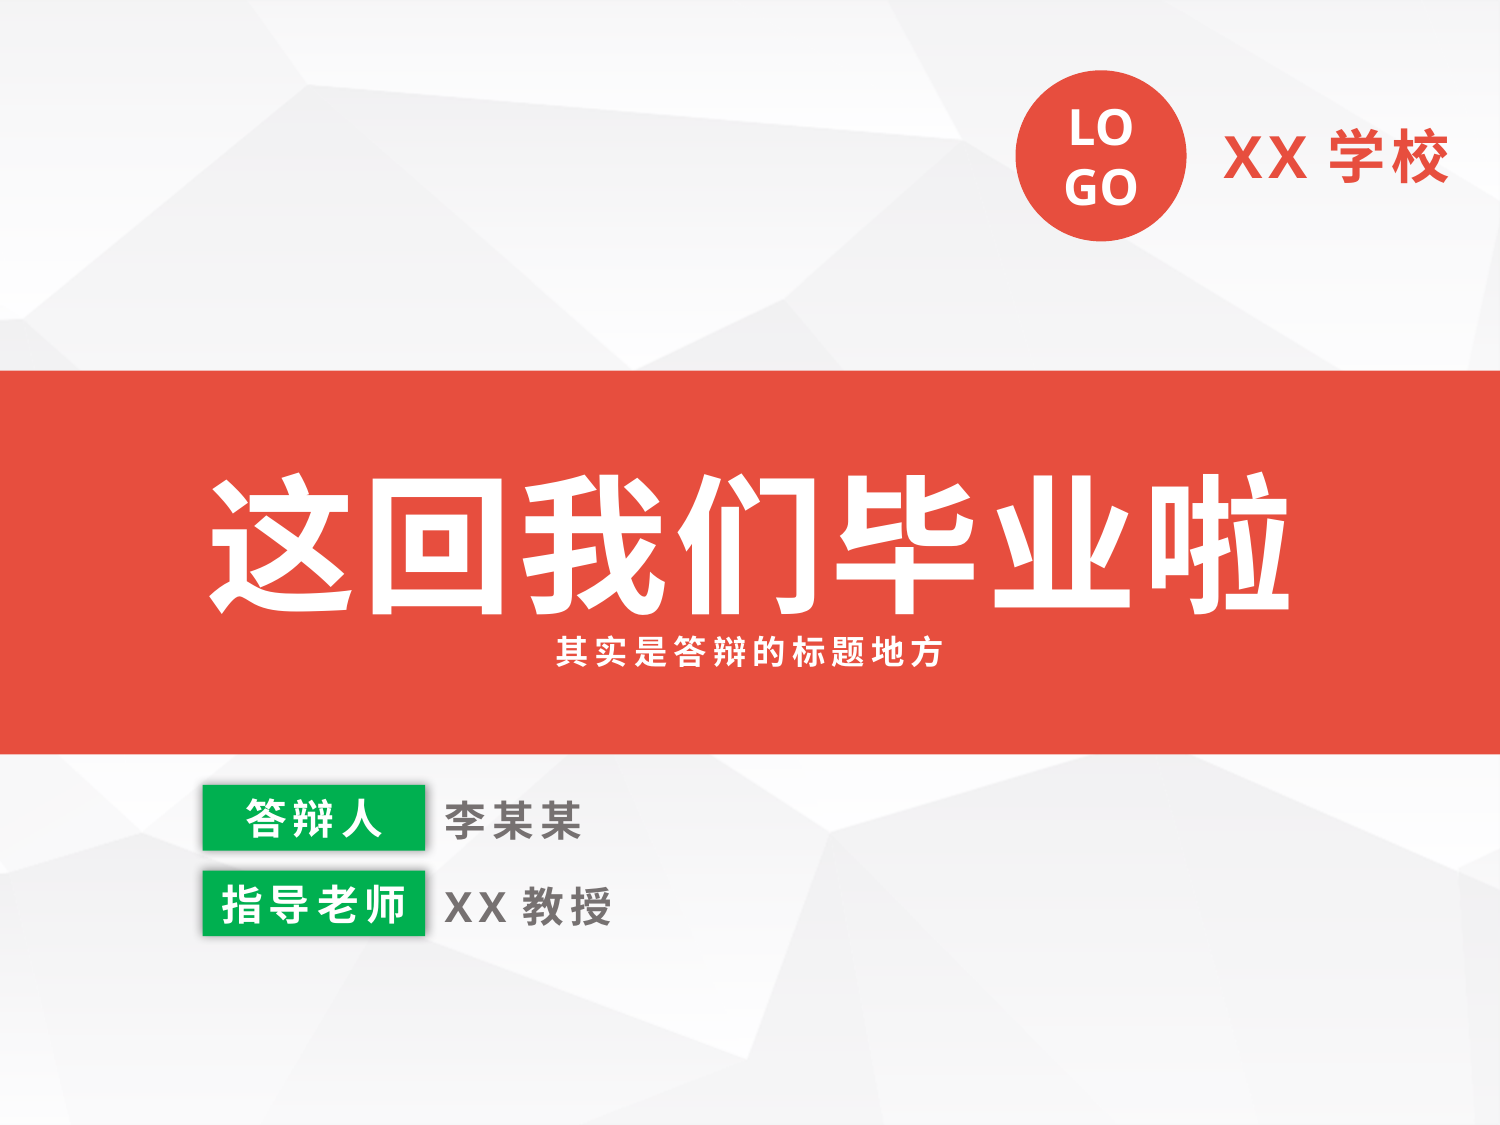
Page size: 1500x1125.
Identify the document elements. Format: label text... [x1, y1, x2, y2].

text_box XX教授 [429, 873, 695, 938]
text_box LOGO [1014, 69, 1188, 243]
text_box 答辩人 [202, 784, 426, 852]
text_box 指导老师 [202, 869, 426, 937]
picture [0, 0, 1500, 369]
text_box 这回我们毕业啦 其实是答辩的标题地方 [174, 443, 1326, 679]
text_box XX学校 [1208, 112, 1474, 198]
text_box [0, 369, 1500, 755]
text_box 李某某 [429, 787, 695, 853]
picture [0, 755, 1500, 1125]
